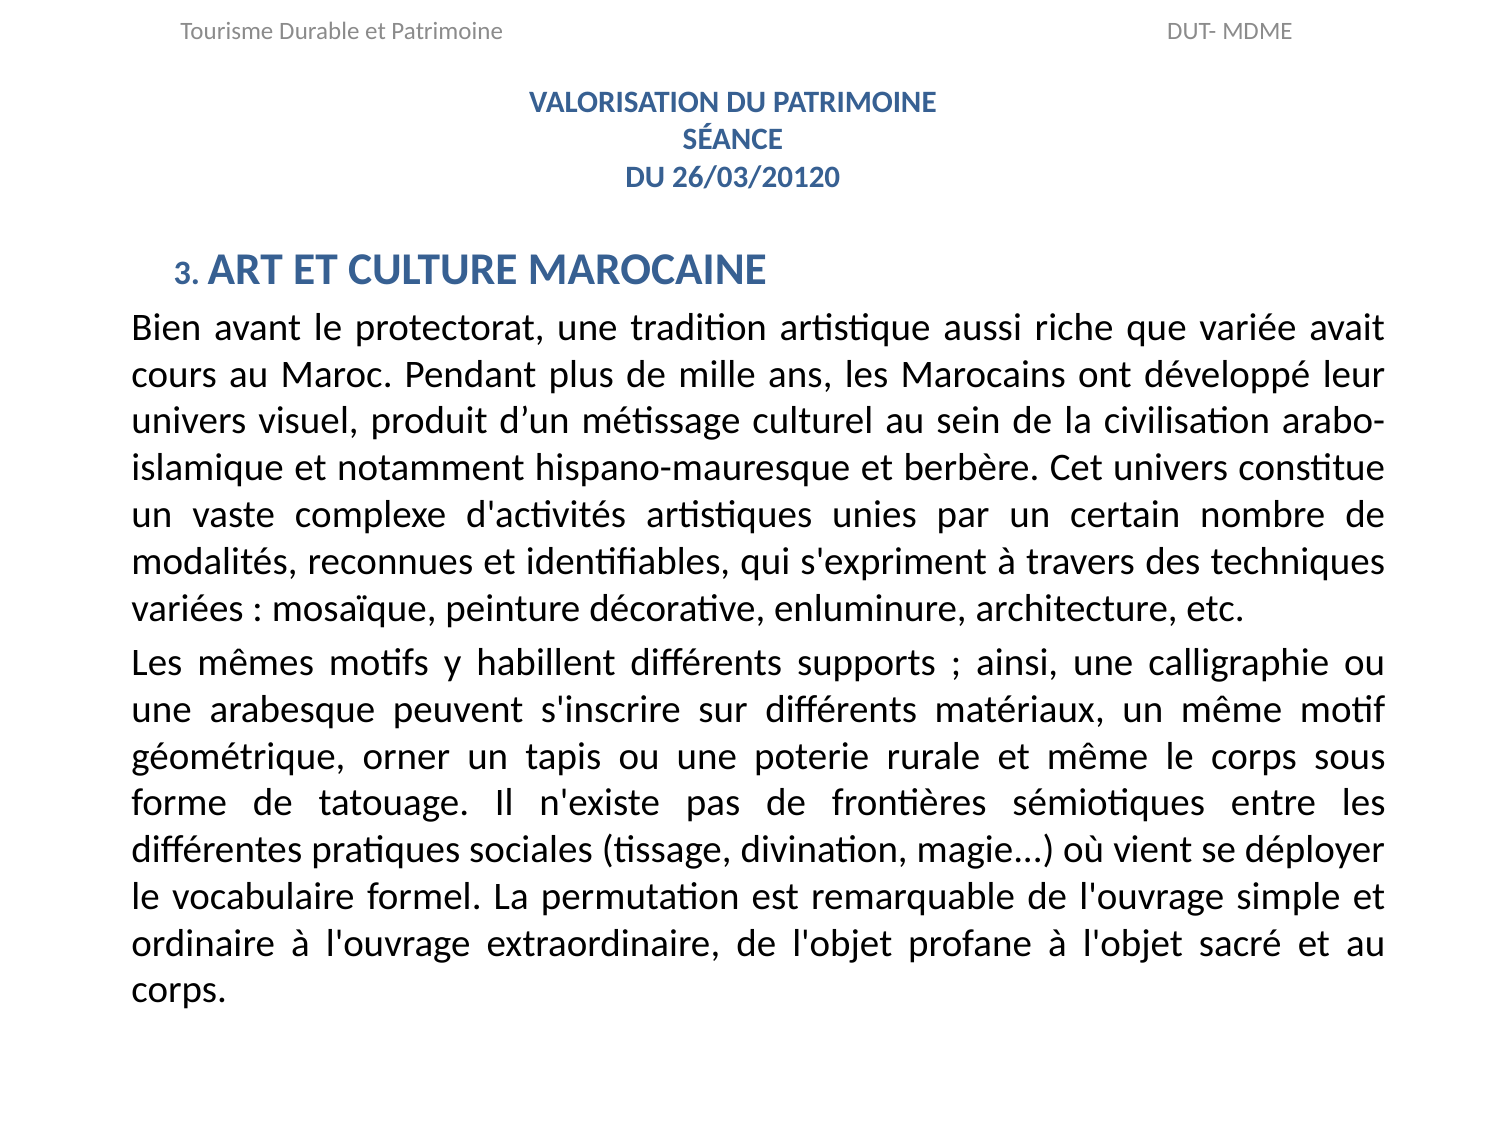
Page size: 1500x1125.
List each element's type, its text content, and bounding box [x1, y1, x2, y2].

title valorisation du patrimoine Séance du 26/03/20120 [123, 60, 1349, 231]
footer Tourisme Durable et Patrimoine DUT- MDME [41, 0, 1436, 60]
list 3. Art et culture marocaine Bien avant le protectorat, une tradition artistique aussi riche que variée avait cours au Maroc. Pendant plus de mille ans, les Marocains ont développé leur univers visuel, produit d’un métissage culturel au sein de la civilisation arabo-islamique et notamment hispano-mauresque et berbère. Cet univers constitue un vaste complexe d'activités artistiques unies par un certain nombre de modalités, reconnues et identifiables, qui s'expriment à travers des techniques variées : mosaïque, peinture décorative, enluminure, architecture, etc. Les mêmes motifs y habillent différents supports ; ainsi, une calligraphie ou une arabesque peuvent s'inscrire sur différents matériaux, un même motif géométrique, orner un tapis ou une poterie rurale et même le corps sous forme de tatouage. Il n'existe pas de frontières sémiotiques entre les différentes pratiques sociales (tissage, divination, magie...) où vient se déployer le vocabulaire formel. La permutation est remarquable de l'ouvrage simple et ordinaire à l'ouvrage extraordinaire, de l'objet profane à l'objet sacré et au corps. [64, 231, 1402, 1071]
